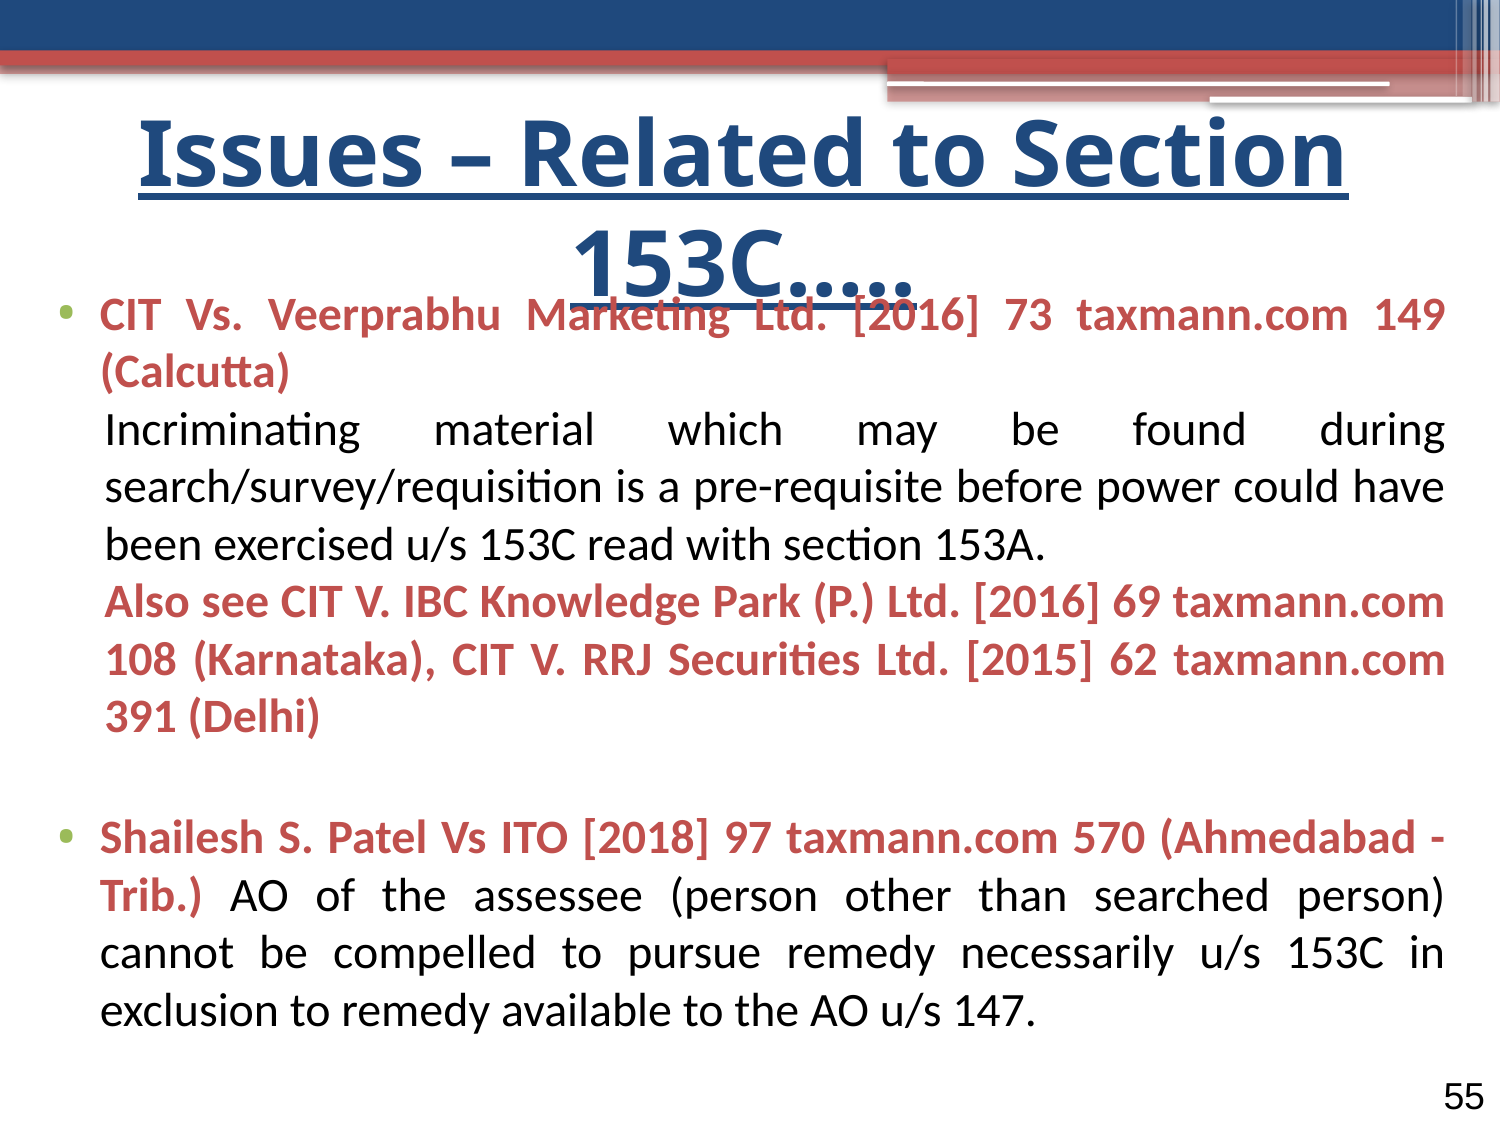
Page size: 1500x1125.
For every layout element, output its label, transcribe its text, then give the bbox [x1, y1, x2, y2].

slide_number 55 [1374, 1064, 1500, 1125]
list CIT Vs. Veerprabhu Marketing Ltd. [2016] 73 taxmann.com 149 (Calcutta) Incriminating material which may be found during search/survey/requisition is a pre-requisite before power could have been exercised u/s 153C read with section 153A. Also see CIT V. IBC Knowledge Park (P.) Ltd. [2016] 69 taxmann.com 108 (Karnataka), CIT V. RRJ Securities Ltd. [2015] 62 taxmann.com 391 (Delhi) Shailesh S. Patel Vs ITO [2018] 97 taxmann.com 570 (Ahmedabad - Trib.) AO of the assessee (person other than searched person) cannot be compelled to pursue remedy necessarily u/s 153C in exclusion to remedy available to the AO u/s 147. [24, 275, 1463, 1088]
text_box Issues – Related to Section 153C….. [37, 87, 1450, 275]
